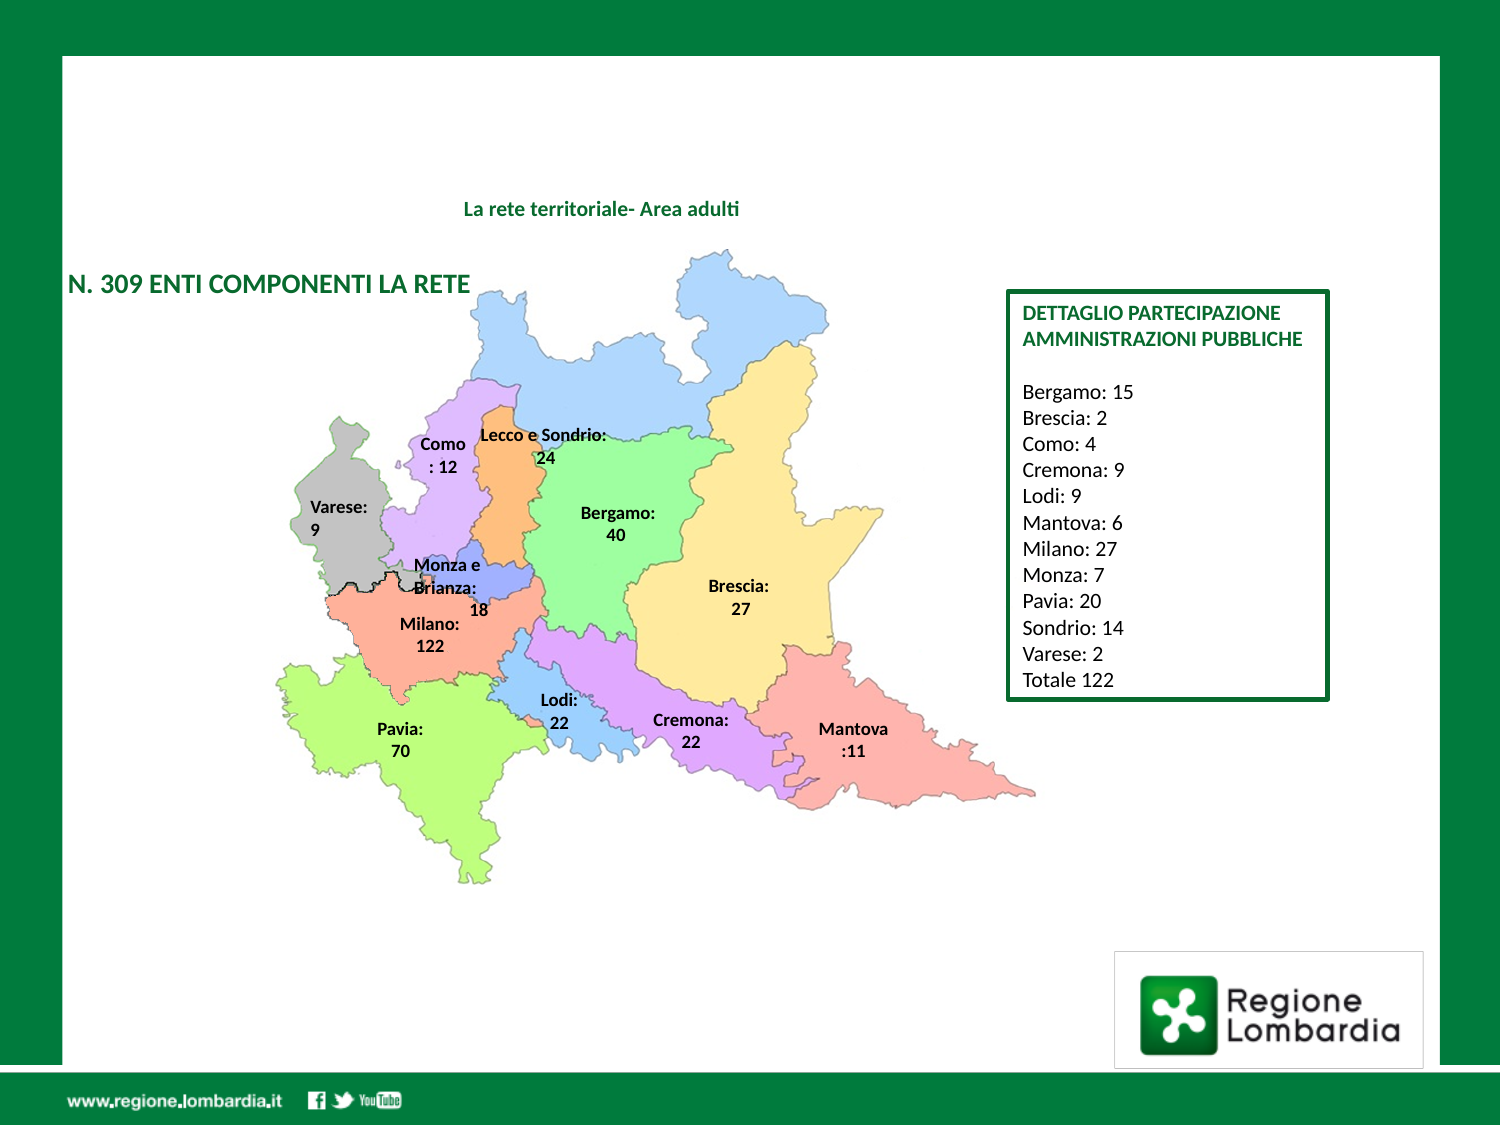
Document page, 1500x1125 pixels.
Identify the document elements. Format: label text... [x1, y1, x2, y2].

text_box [295, 415, 904, 793]
picture [272, 248, 1047, 885]
text_box N. 309 ENTI COMPONENTI LA RETE [67, 265, 267, 300]
title La rete territoriale- Area adulti [449, 187, 1500, 229]
text_box DETTAGLIO PARTECIPAZIONE AMMINISTRAZIONI PUBBLICHE Bergamo: 15 Brescia: 2 Como: 4 Cremona: 9 Lodi: 9 Mantova: 6 Milano: 27 Monza: 7 Pavia: 20 Sondrio: 14 Varese: 2 Totale 122 [1052, 291, 1328, 700]
